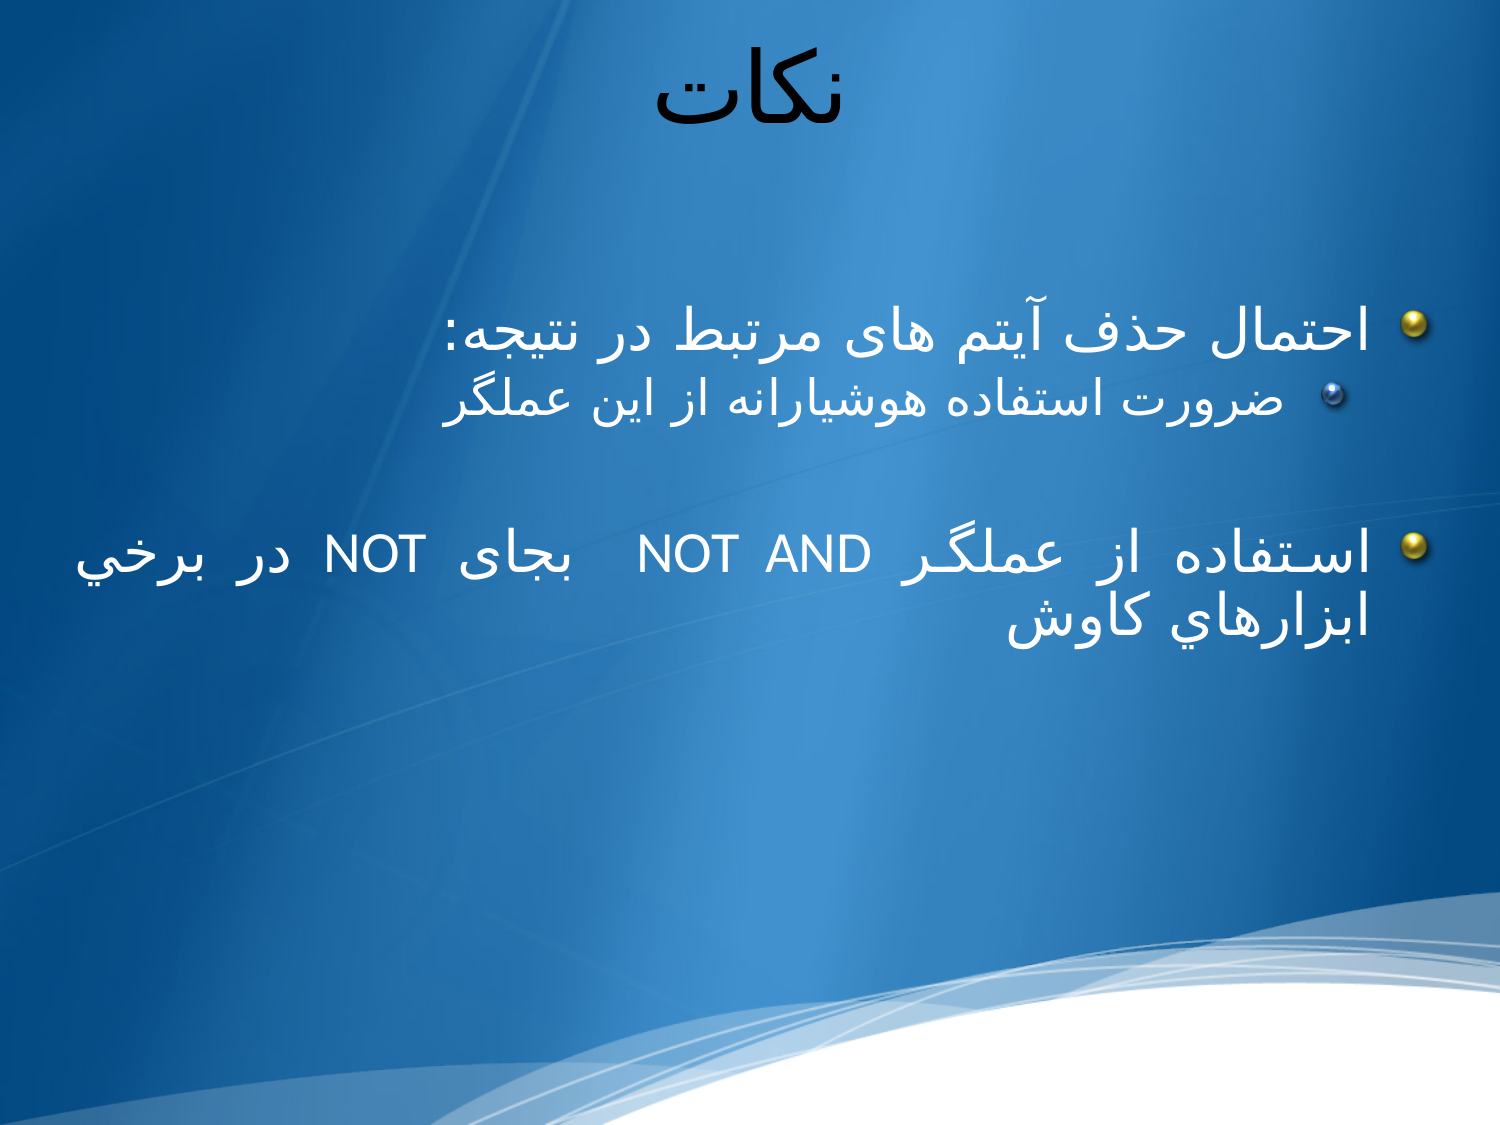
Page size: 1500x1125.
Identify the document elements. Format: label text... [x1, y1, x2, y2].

list احتمال حذف آیتم های مرتبط در نتیجه: ضرورت استفاده هوشیارانه از این عملگر استفاده از عملگر NOT AND بجای NOT در برخي ابزارهاي کاوش [62, 299, 1438, 663]
title نکات [62, 37, 1438, 150]
picture [0, 0, 1500, 1125]
